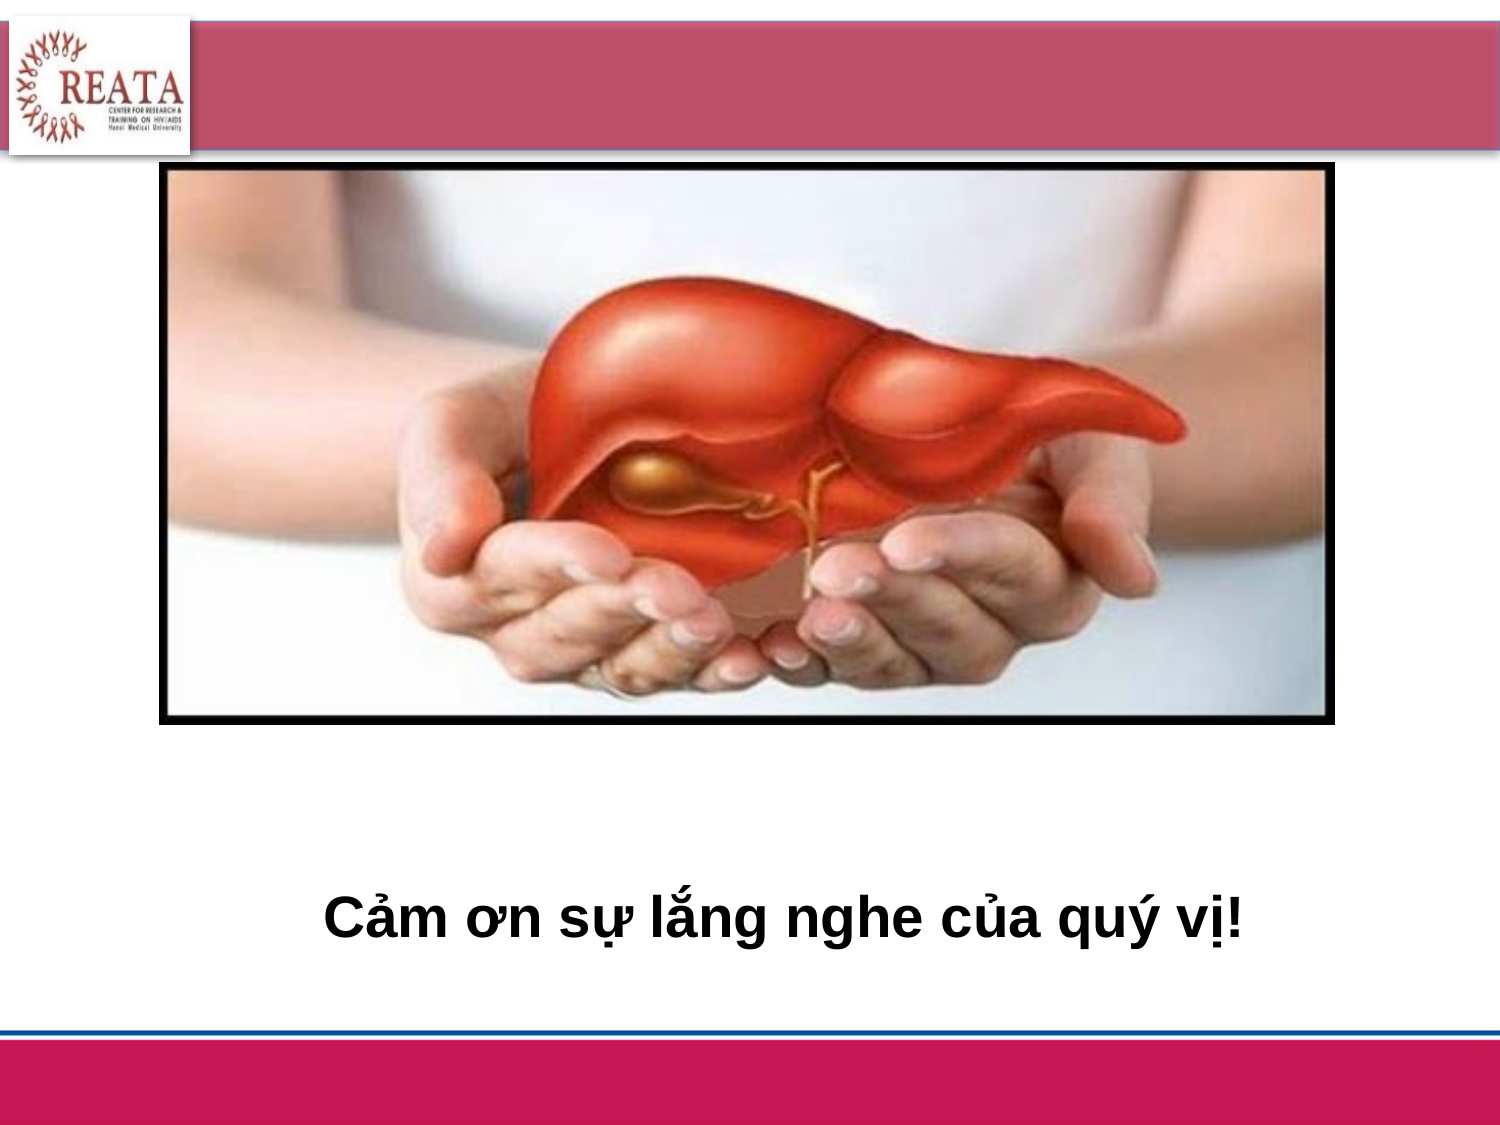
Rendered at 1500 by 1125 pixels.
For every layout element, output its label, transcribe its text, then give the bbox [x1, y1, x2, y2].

text_box Cảm ơn sự lắng nghe của quý vị! [216, 871, 1352, 957]
picture [9, 16, 190, 155]
picture [0, 1030, 1500, 1125]
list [159, 162, 1336, 726]
